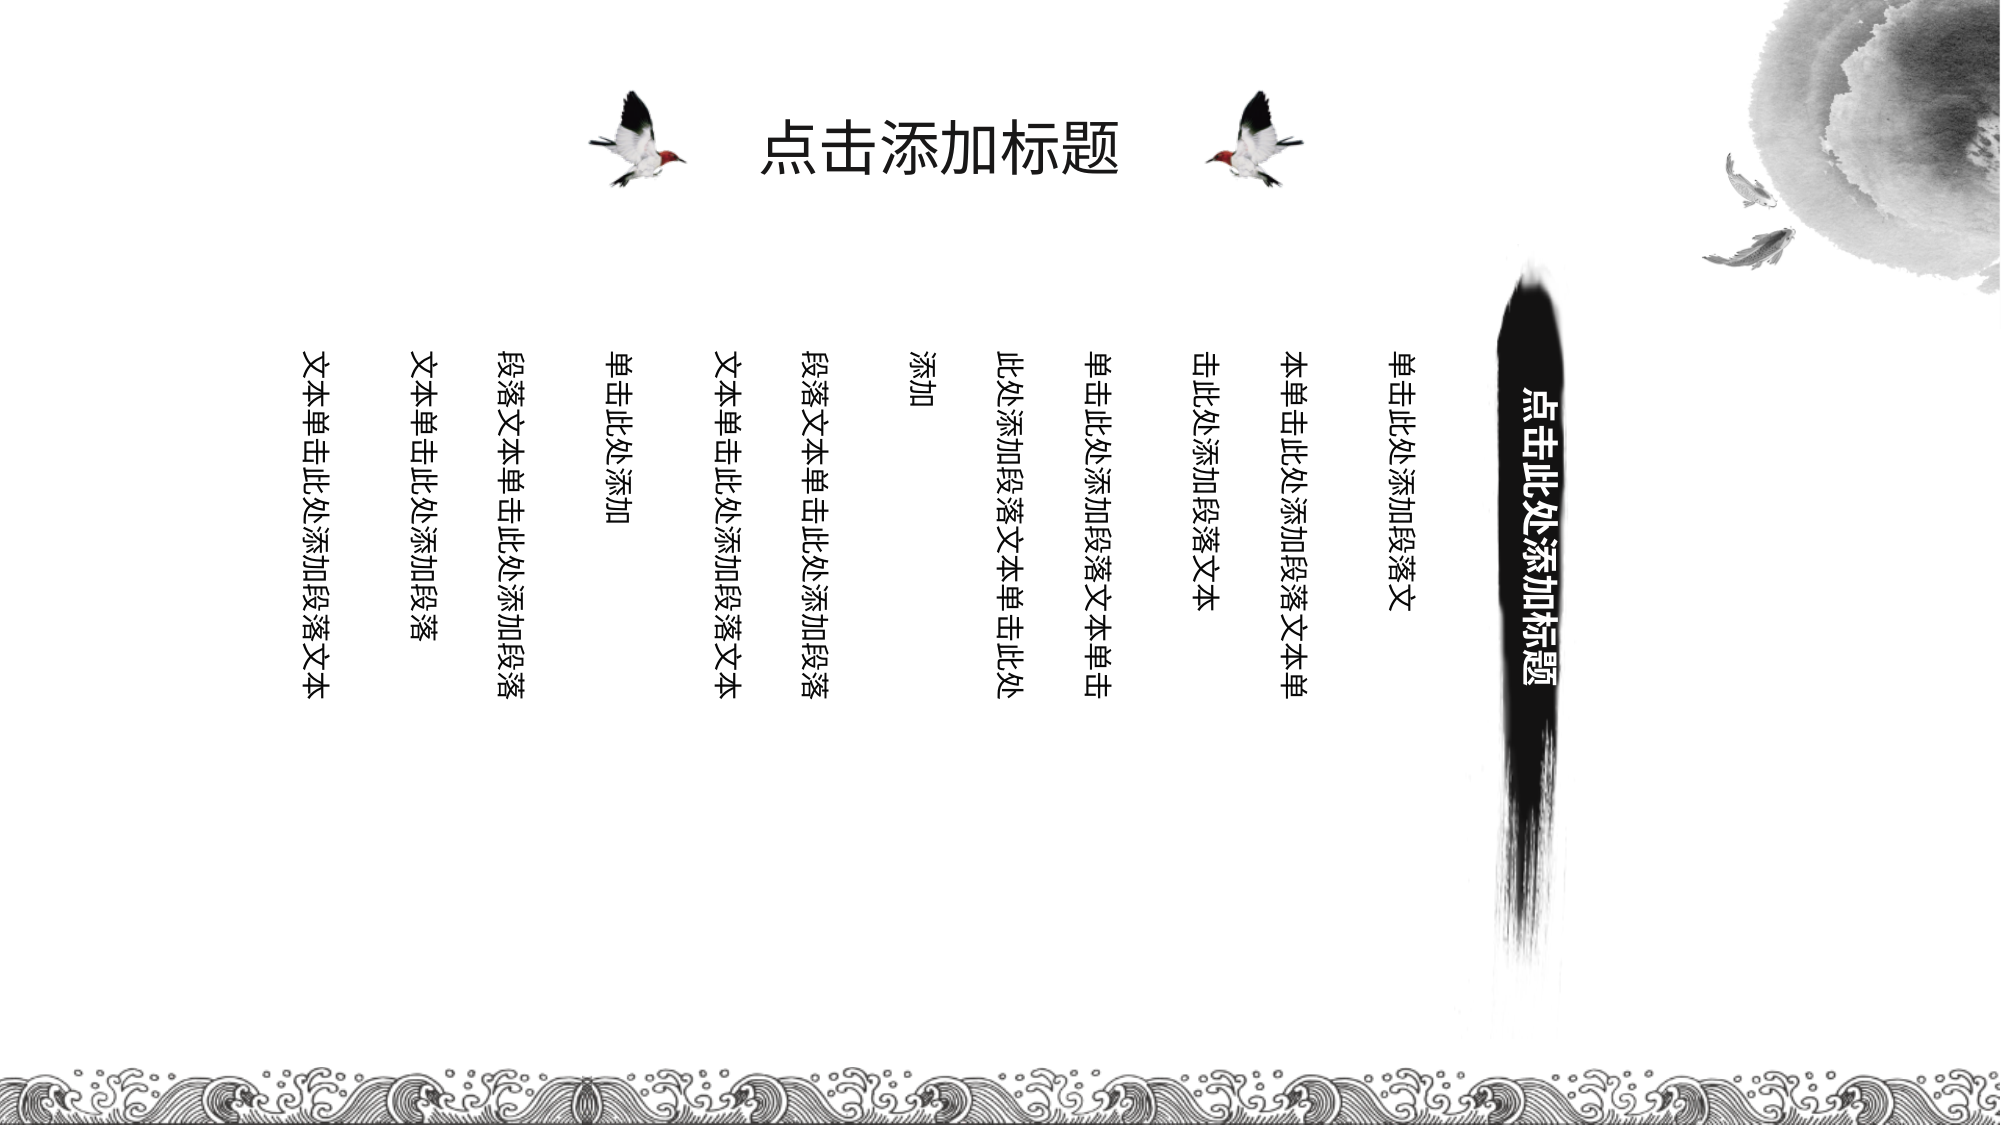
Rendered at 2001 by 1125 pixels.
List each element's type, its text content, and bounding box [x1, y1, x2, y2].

picture [1454, 244, 1577, 579]
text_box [534, 41, 1359, 247]
text_box 点击此处添加标题 [1495, 371, 1595, 579]
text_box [1118, 579, 1913, 703]
picture [0, 1067, 2000, 1125]
picture [1678, 0, 2001, 329]
picture [1454, 703, 1577, 1039]
text_box 单击此处添加段落文 本单击此处添加段落文本单击此处添加段落文本 单击此处添加段落文本单击此处添加段落文本单击此处添加 段落文本单击此处添加段落文本单击此处添加段落文本 单击此处添加 段落文本单击此处添加段落文本单击此处添加段落 文本单击此处添加段落文本 [242, 335, 1454, 744]
